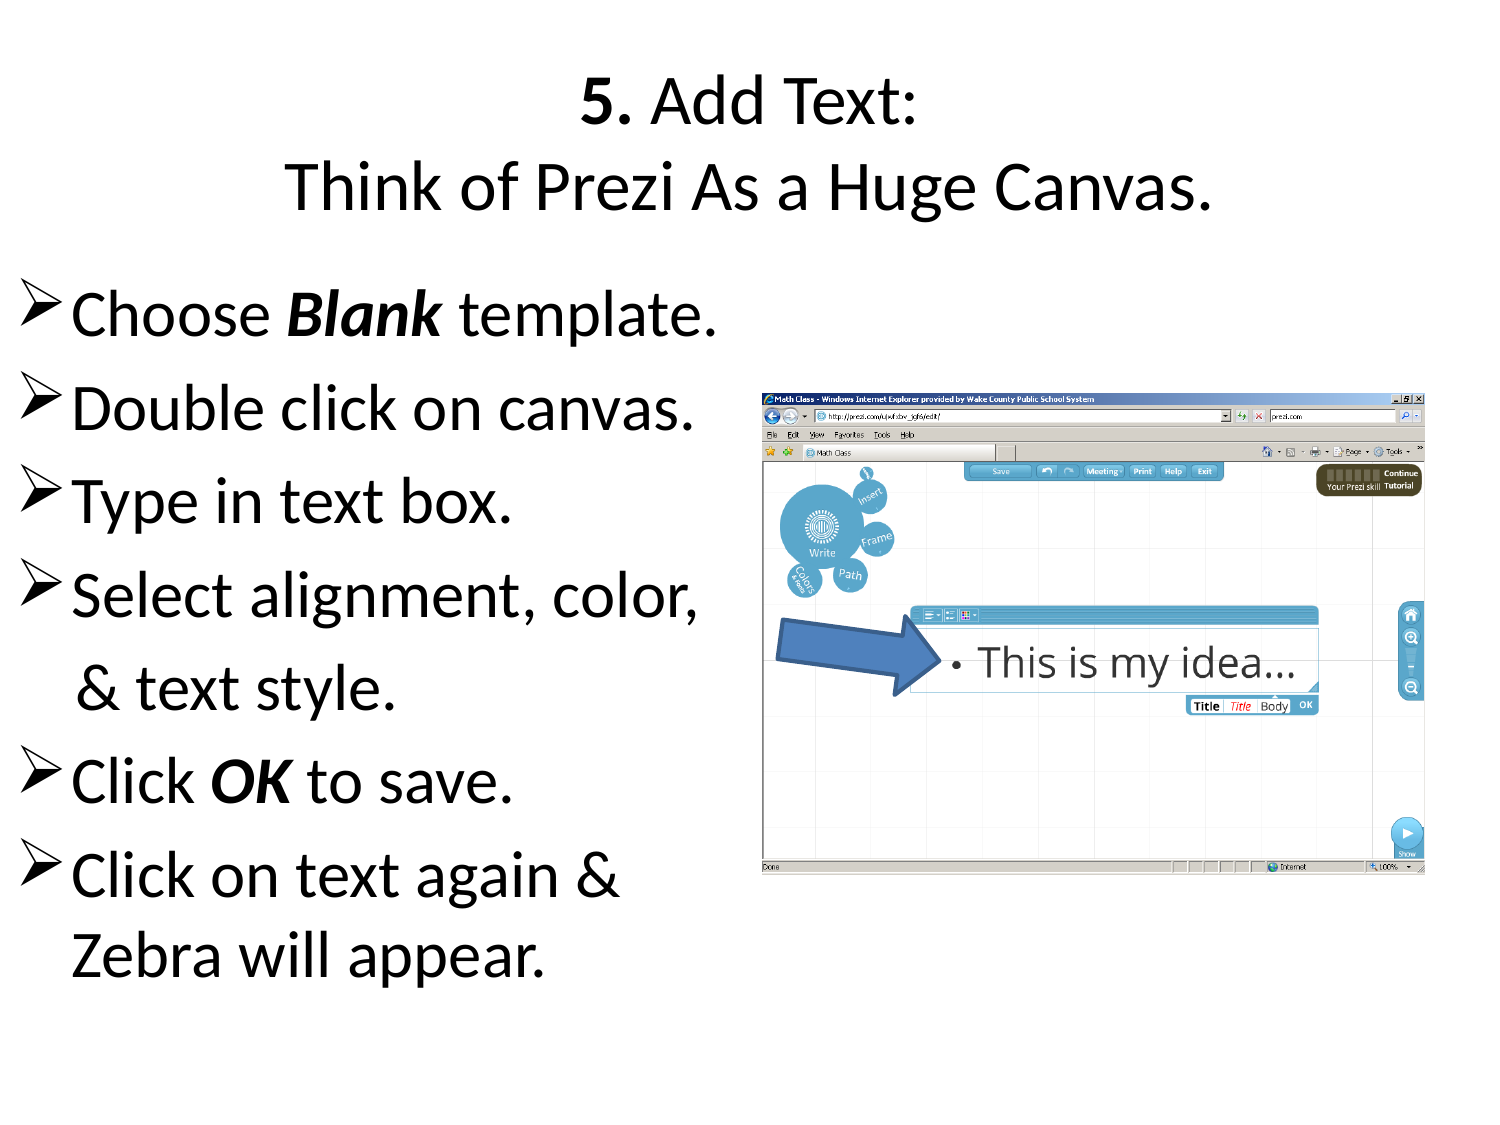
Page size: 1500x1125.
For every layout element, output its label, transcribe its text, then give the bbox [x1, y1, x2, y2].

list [762, 392, 1426, 875]
list Choose Blank template. Double click on canvas. Type in text box. Select alignment, color, & text style. Click OK to save. Click on text again & Zebra will appear. [0, 262, 788, 1063]
title 5. Add Text: Think of Prezi As a Huge Canvas. [75, 45, 1425, 233]
